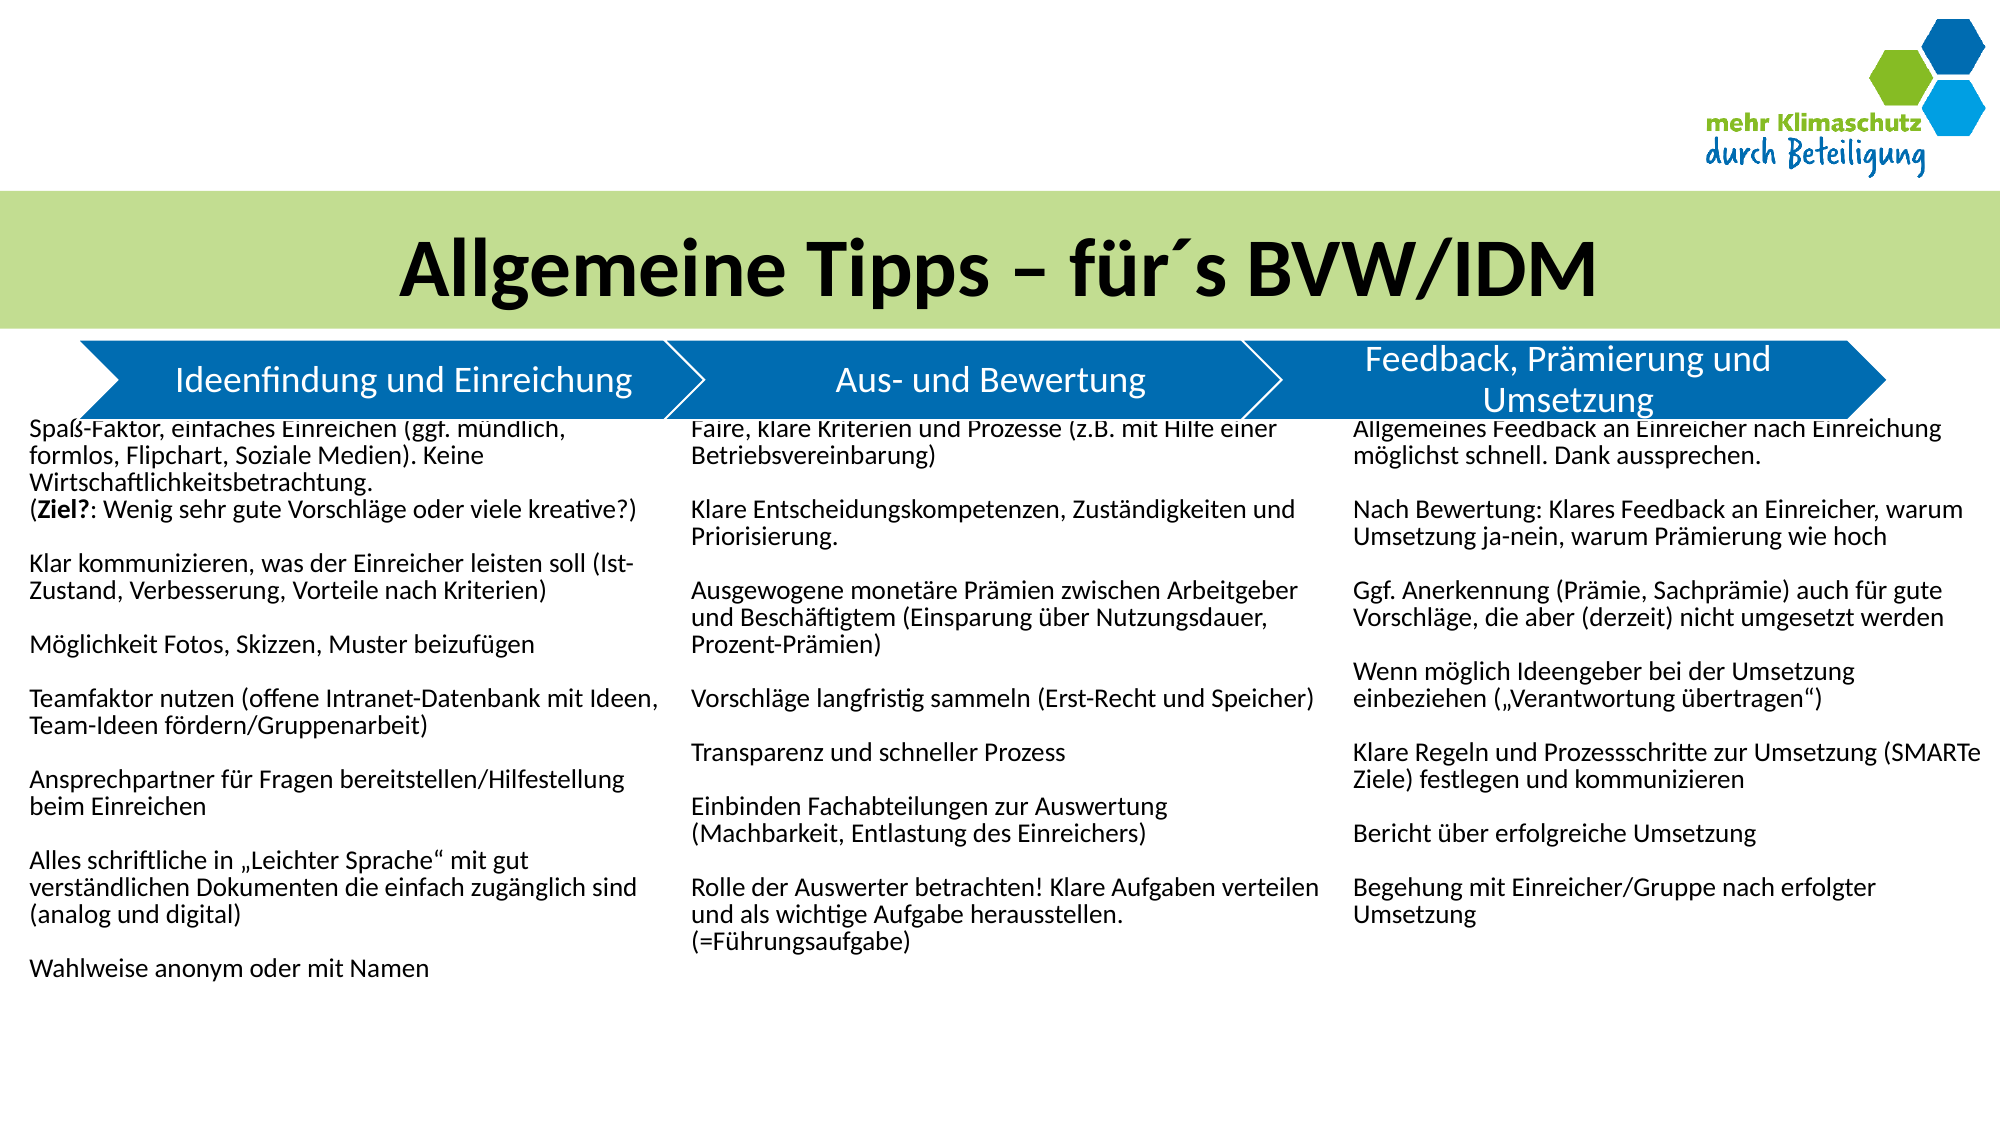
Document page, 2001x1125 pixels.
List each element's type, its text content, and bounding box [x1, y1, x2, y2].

table_header Faire, klare Kriterien und Prozesse (z.B. mit Hilfe einer Betriebsvereinbarung) Klare Entscheidungskompetenzen, Zuständigkeiten und Priorisierung. Ausgewogene monetäre Prämien zwischen Arbeitgeber und Beschäftigtem (Einsparung über Nutzungsdauer, Prozent-Prämien) Vorschläge langfristig sammeln (Erst-Recht und Speicher) Transparenz und schneller Prozess Einbinden Fachabteilungen zur Auswertung (Machbarkeit, Entlastung des Einreichers) Rolle der Auswerter betrachten! Klare Aufgaben verteilen und als wichtige Aufgabe herausstellen. (=Führungsaufgabe) [677, 422, 1337, 1099]
table_header Allgemeines Feedback an Einreicher nach Einreichung möglichst schnell. Dank aussprechen. Nach Bewertung: Klares Feedback an Einreicher, warum Umsetzung ja-nein, warum Prämierung wie hoch Ggf. Anerkennung (Prämie, Sachprämie) auch für gute Vorschläge, die aber (derzeit) nicht umgesetzt werden Wenn möglich Ideengeber bei der Umsetzung einbeziehen („Verantwortung übertragen“) Klare Regeln und Prozessschritte zur Umsetzung (SMARTe Ziele) festlegen und kommunizieren Bericht über erfolgreiche Umsetzung Begehung mit Einreicher/Gruppe nach erfolgter Umsetzung [1339, 384, 1999, 1099]
picture [1694, 9, 1998, 187]
title Allgemeine Tipps – für´s BVW/IDM [249, 170, 1750, 320]
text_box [77, 339, 1889, 421]
table_header Spaß-Faktor, einfaches Einreichen (ggf. mündlich, formlos, Flipchart, Soziale Medien). Keine Wirtschaftlichkeitsbetrachtung. (Ziel?: Wenig sehr gute Vorschläge oder viele kreative?) Klar kommunizieren, was der Einreicher leisten soll (Ist-Zustand, Verbesserung, Vorteile nach Kriterien) Möglichkeit Fotos, Skizzen, Muster beizufügen Teamfaktor nutzen (offene Intranet-Datenbank mit Ideen, Team-Ideen fördern/Gruppenarbeit) Ansprechpartner für Fragen bereitstellen/Hilfestellung beim Einreichen Alles schriftliche in „Leichter Sprache“ mit gut verständlichen Dokumenten die einfach zugänglich sind (analog und digital) Wahlweise anonym oder mit Namen [15, 384, 675, 1099]
